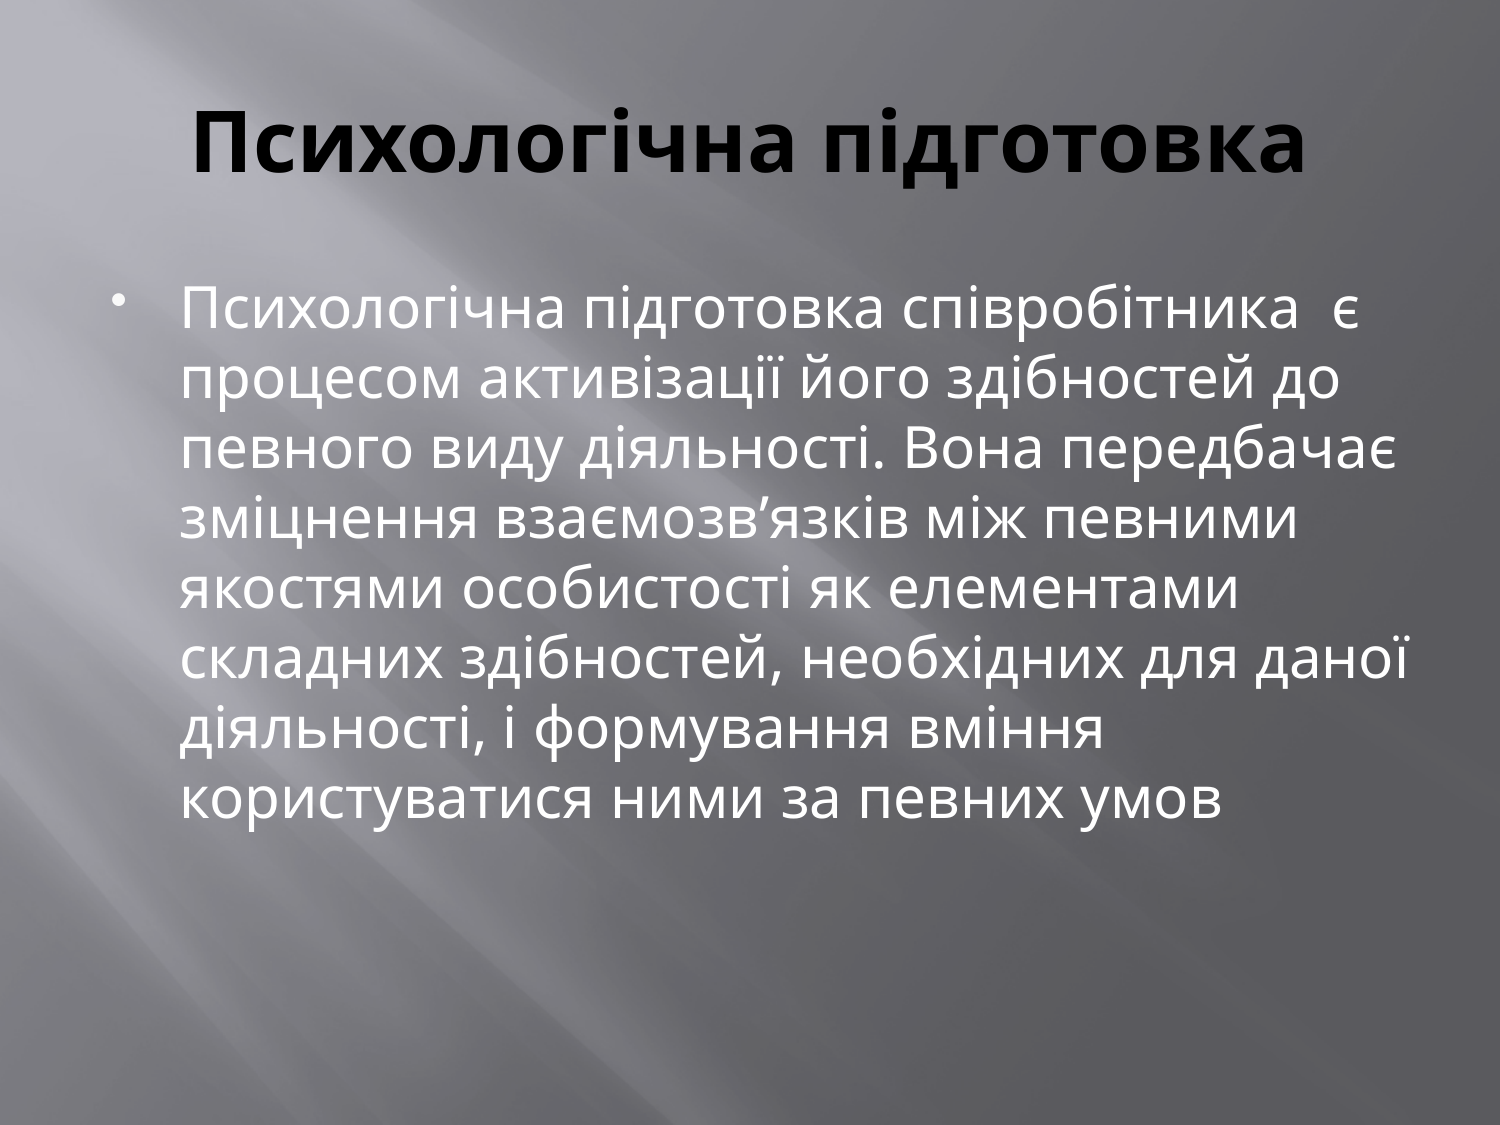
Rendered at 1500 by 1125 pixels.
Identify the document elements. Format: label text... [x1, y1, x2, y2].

list Психологічна підготовка співробітника є процесом активізації його здібностей до певного виду діяльності. Вона передбачає зміцнення взаємозв’язків між певними якостями особистості як елементами складних здібностей, необхідних для даної діяльності, і формування вміння користуватися ними за певних умов [75, 262, 1425, 1035]
title Психологічна підготовка [75, 45, 1425, 233]
